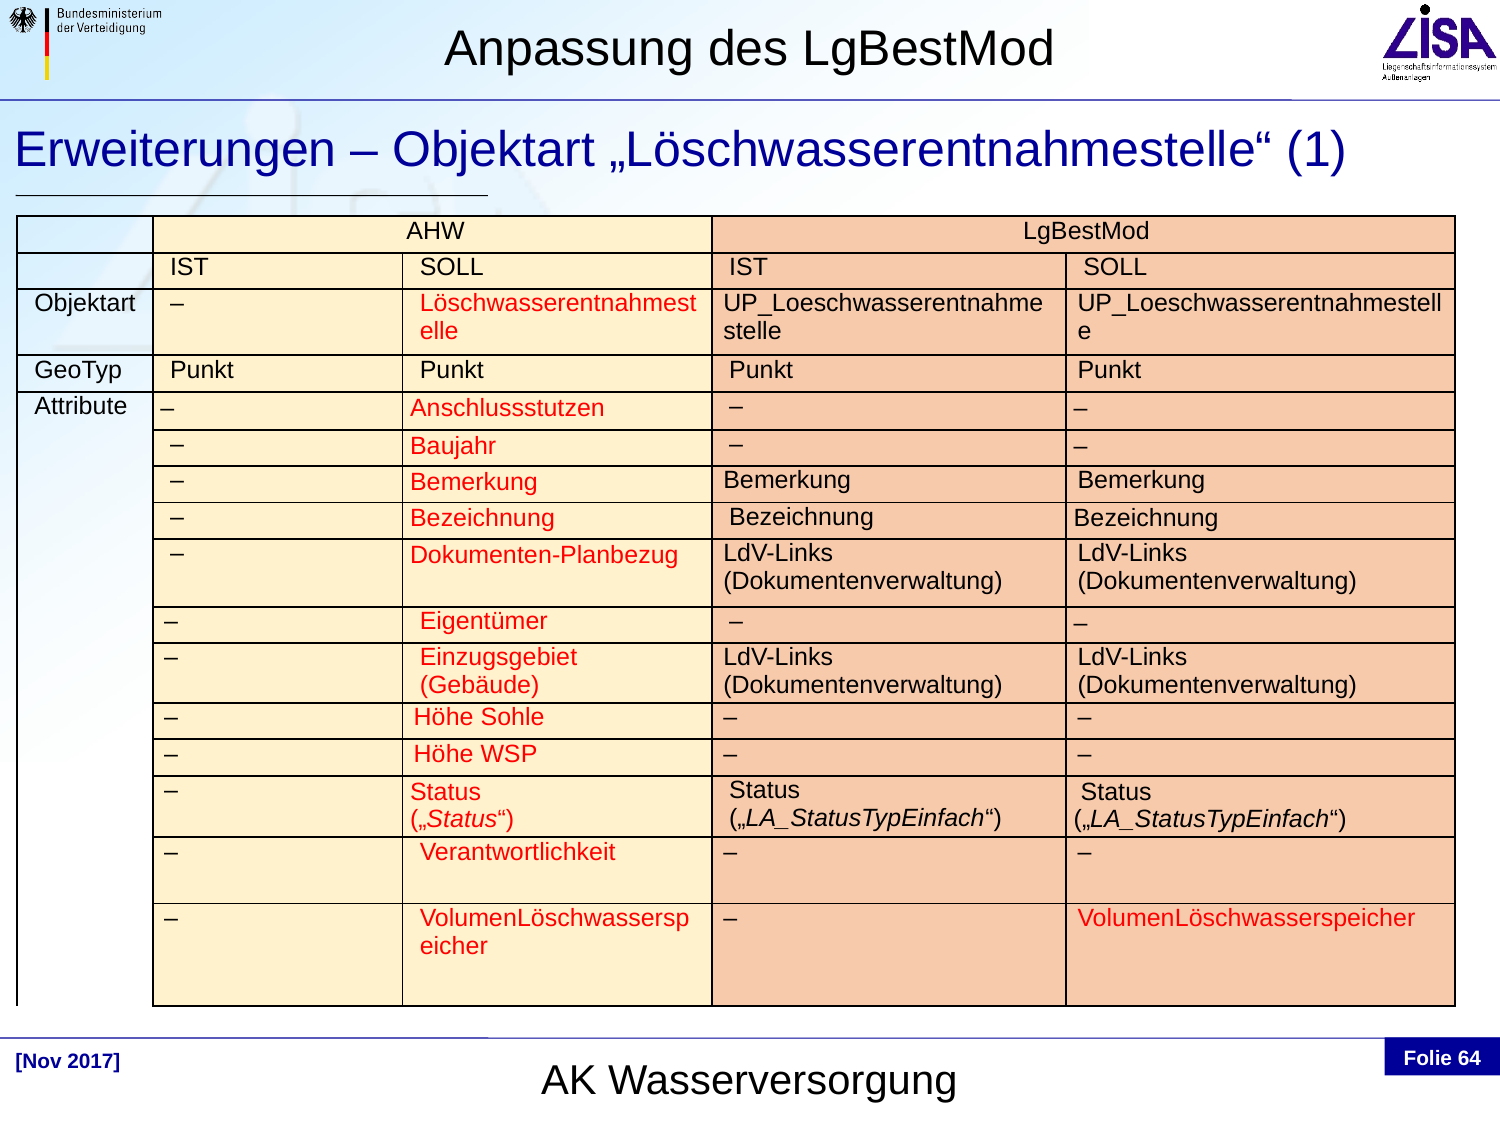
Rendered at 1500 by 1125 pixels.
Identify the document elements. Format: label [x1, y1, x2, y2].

table_cell [403, 431, 711, 465]
table_cell [403, 904, 711, 1005]
table_cell [403, 393, 711, 429]
table_cell [403, 608, 711, 642]
table_cell [713, 254, 1065, 288]
table_cell [154, 467, 402, 502]
table_cell [403, 540, 711, 606]
table_cell [1067, 503, 1454, 538]
table_cell [403, 838, 711, 903]
table_cell [1067, 838, 1454, 903]
table_cell [154, 540, 402, 606]
table_cell [713, 740, 1065, 775]
table_cell [18, 356, 152, 391]
table_cell [713, 503, 1065, 538]
table_cell [1067, 431, 1454, 465]
picture [0, 0, 1089, 99]
table_cell [713, 540, 1065, 606]
table_cell [18, 290, 152, 354]
table_cell [403, 503, 711, 538]
table_cell [713, 777, 1065, 836]
table_cell [403, 467, 711, 502]
table_cell [403, 740, 711, 775]
table_cell [1067, 704, 1454, 738]
table_cell [18, 393, 152, 1006]
table_header [154, 217, 711, 252]
table_cell [1067, 904, 1454, 1005]
table_cell [154, 838, 402, 903]
table_cell [713, 904, 1065, 1005]
picture [0, 184, 1089, 762]
table_cell [154, 777, 402, 836]
table_cell [154, 254, 402, 288]
table_cell [403, 704, 711, 738]
table_cell [713, 838, 1065, 903]
text_box [0, 108, 1500, 184]
table_cell [154, 608, 402, 642]
table_cell [403, 777, 711, 836]
table_cell [154, 740, 402, 775]
table_cell [1067, 356, 1454, 391]
table_cell [1067, 777, 1454, 836]
table_cell [713, 608, 1065, 642]
table_cell [1067, 254, 1454, 288]
table_cell [403, 254, 711, 288]
table_header [713, 217, 1454, 252]
table_cell [713, 644, 1065, 702]
table_cell [1067, 740, 1454, 775]
table_cell [713, 704, 1065, 738]
table_cell [154, 503, 402, 538]
table_cell [403, 644, 711, 702]
table_cell [713, 356, 1065, 391]
table_cell [403, 356, 711, 391]
table_cell [154, 644, 402, 702]
table_cell [154, 904, 402, 1005]
table_cell [1067, 644, 1454, 702]
table_cell [154, 393, 402, 429]
picture [1382, 3, 1497, 83]
table_cell [1067, 467, 1454, 502]
table_cell [154, 704, 402, 738]
table_cell [713, 431, 1065, 465]
table_cell [403, 290, 711, 354]
table_cell [1067, 608, 1454, 642]
table_cell [1067, 290, 1454, 354]
table_cell [154, 290, 402, 354]
table_cell [154, 431, 402, 465]
table_cell [154, 356, 402, 391]
picture [0, 101, 1089, 108]
table_cell [1067, 393, 1454, 429]
table_header [18, 217, 152, 252]
table_cell [713, 290, 1065, 354]
table_cell [18, 254, 152, 288]
table_cell [713, 467, 1065, 502]
table_cell [1067, 540, 1454, 606]
table_cell [713, 393, 1065, 429]
